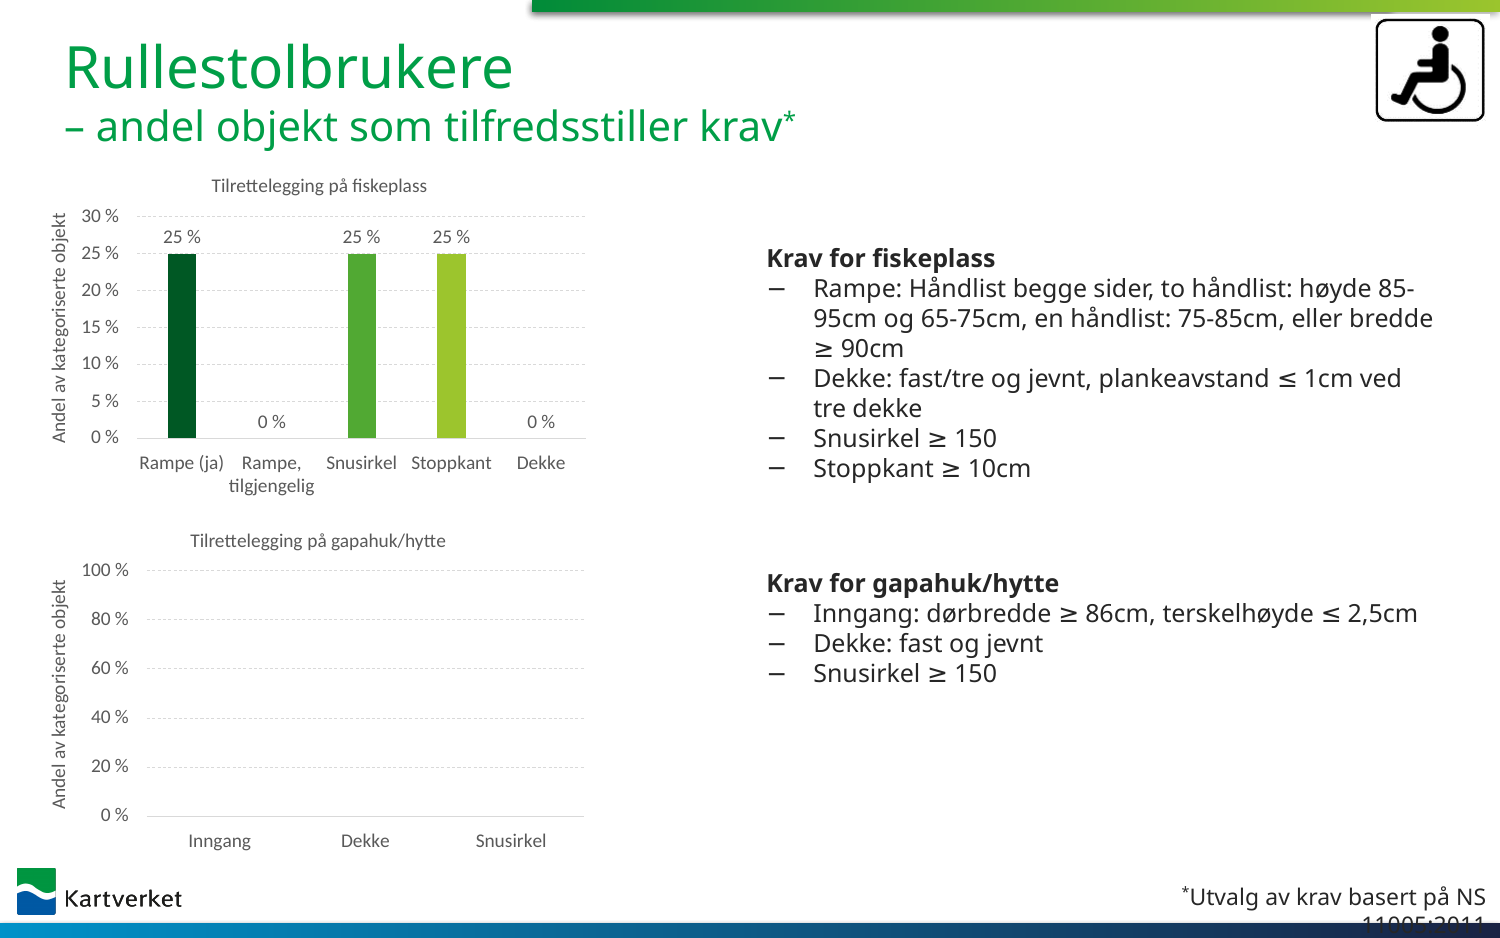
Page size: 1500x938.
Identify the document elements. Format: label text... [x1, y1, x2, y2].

text_box Krav for gapahuk/hytte Inngang: dørbredde ≥ 86cm, terskelhøyde ≤ 2,5cm Dekke: fast og jevnt Snusirkel ≥ 150 [751, 560, 1452, 695]
picture [41, 520, 596, 859]
text_box Krav for fiskeplass Rampe: Håndlist begge sider, to håndlist: høyde 85-95cm og 65-75cm, en håndlist: 75-85cm, eller bredde ≥ 90cm Dekke: fast/tre og jevnt, plankeavstand ≤ 1cm ved tre dekke Snusirkel ≥ 150 Stoppkant ≥ 10cm [751, 235, 1452, 490]
text_box Rullestolbrukere – andel objekt som tilfredsstiller krav* [49, 29, 1431, 158]
picture [1371, 13, 1491, 127]
text_box *Utvalg av krav basert på NS 11005:2011 [1068, 873, 1500, 938]
picture [41, 166, 598, 505]
